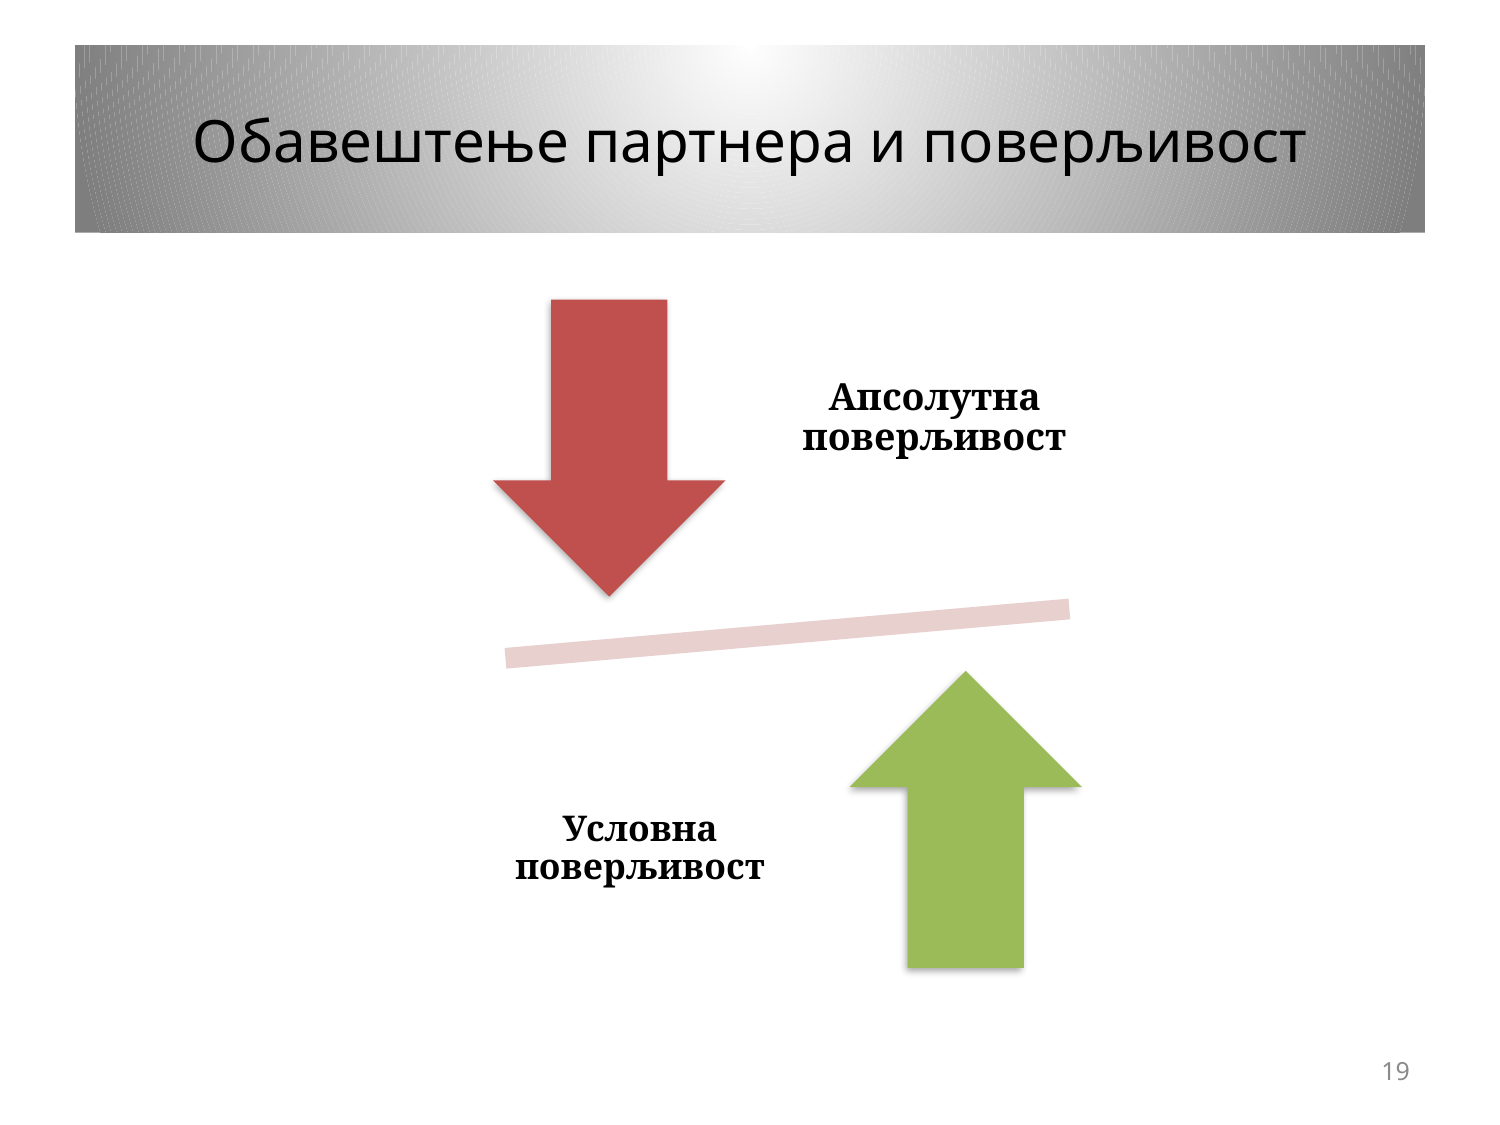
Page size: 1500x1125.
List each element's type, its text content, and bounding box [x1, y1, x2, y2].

slide_number 19 [1074, 1042, 1425, 1103]
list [399, 262, 1176, 1006]
title Обавештење партнера и поверљивост [74, 44, 1426, 233]
